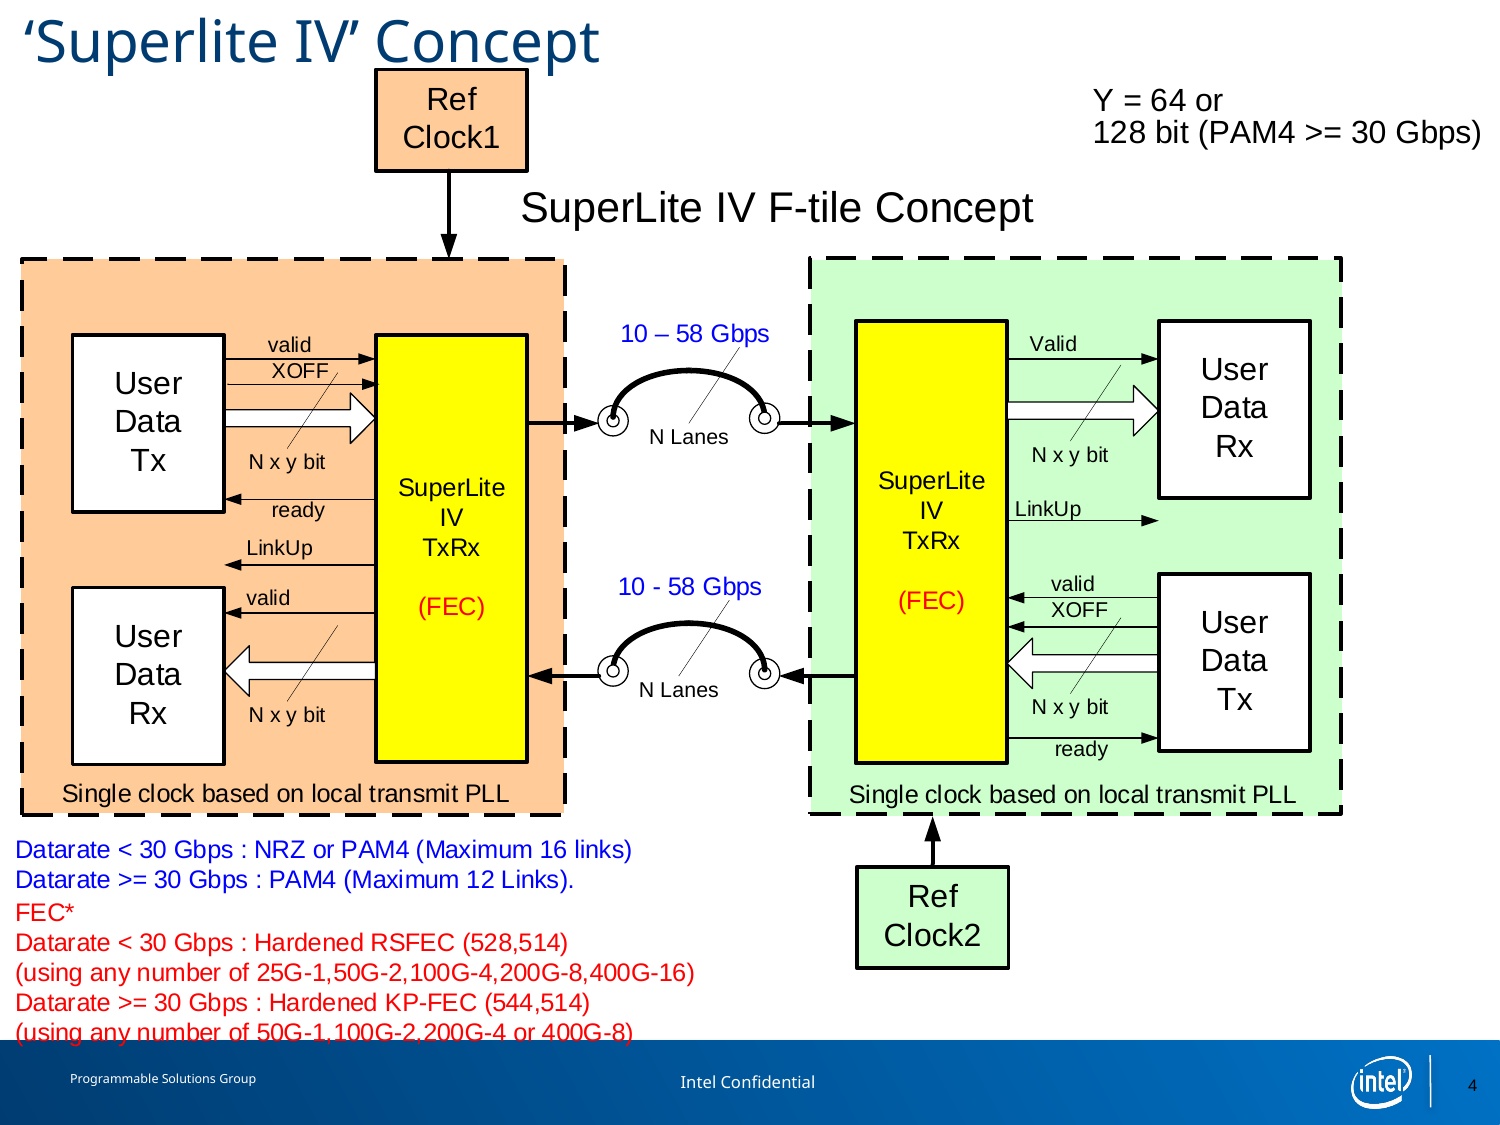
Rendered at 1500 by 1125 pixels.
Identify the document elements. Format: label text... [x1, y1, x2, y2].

title ‘Superlite IV’ Concept [24, 3, 1375, 63]
slide_number 4 [1127, 1069, 1478, 1116]
picture [0, 64, 1500, 1061]
